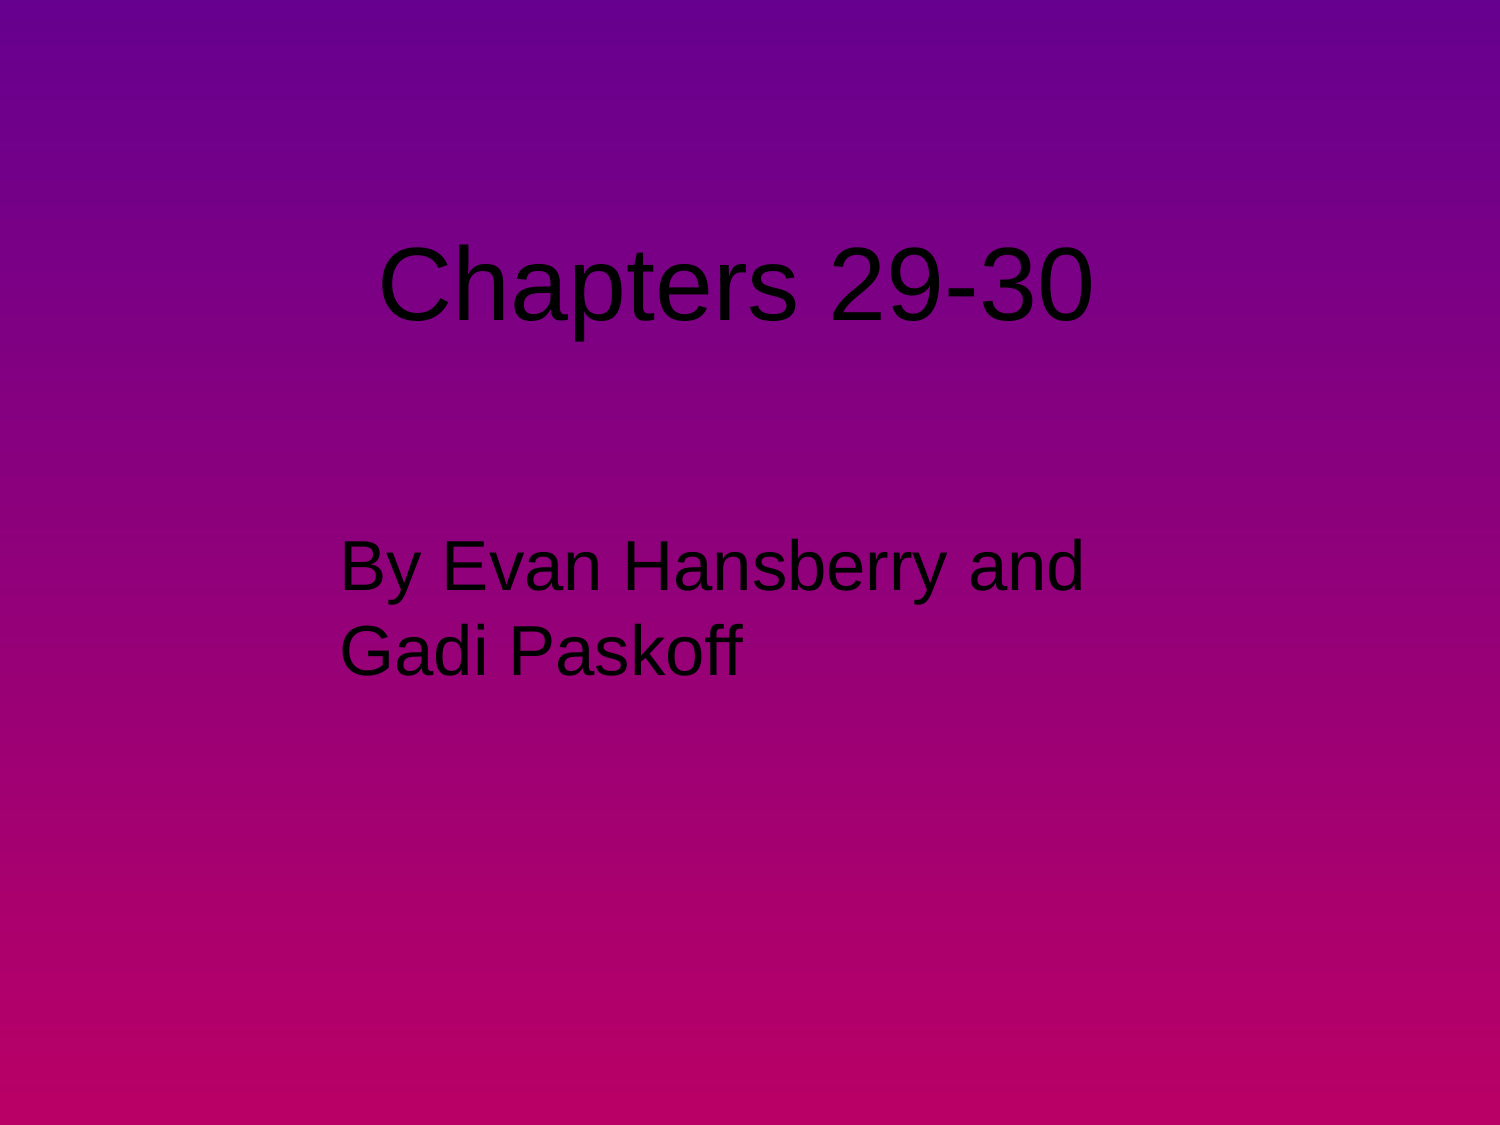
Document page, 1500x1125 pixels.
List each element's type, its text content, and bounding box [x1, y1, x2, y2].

text_box Chapters 29-30 [362, 208, 1111, 349]
text_box By Evan Hansberry and Gadi Paskoff [324, 512, 1111, 697]
